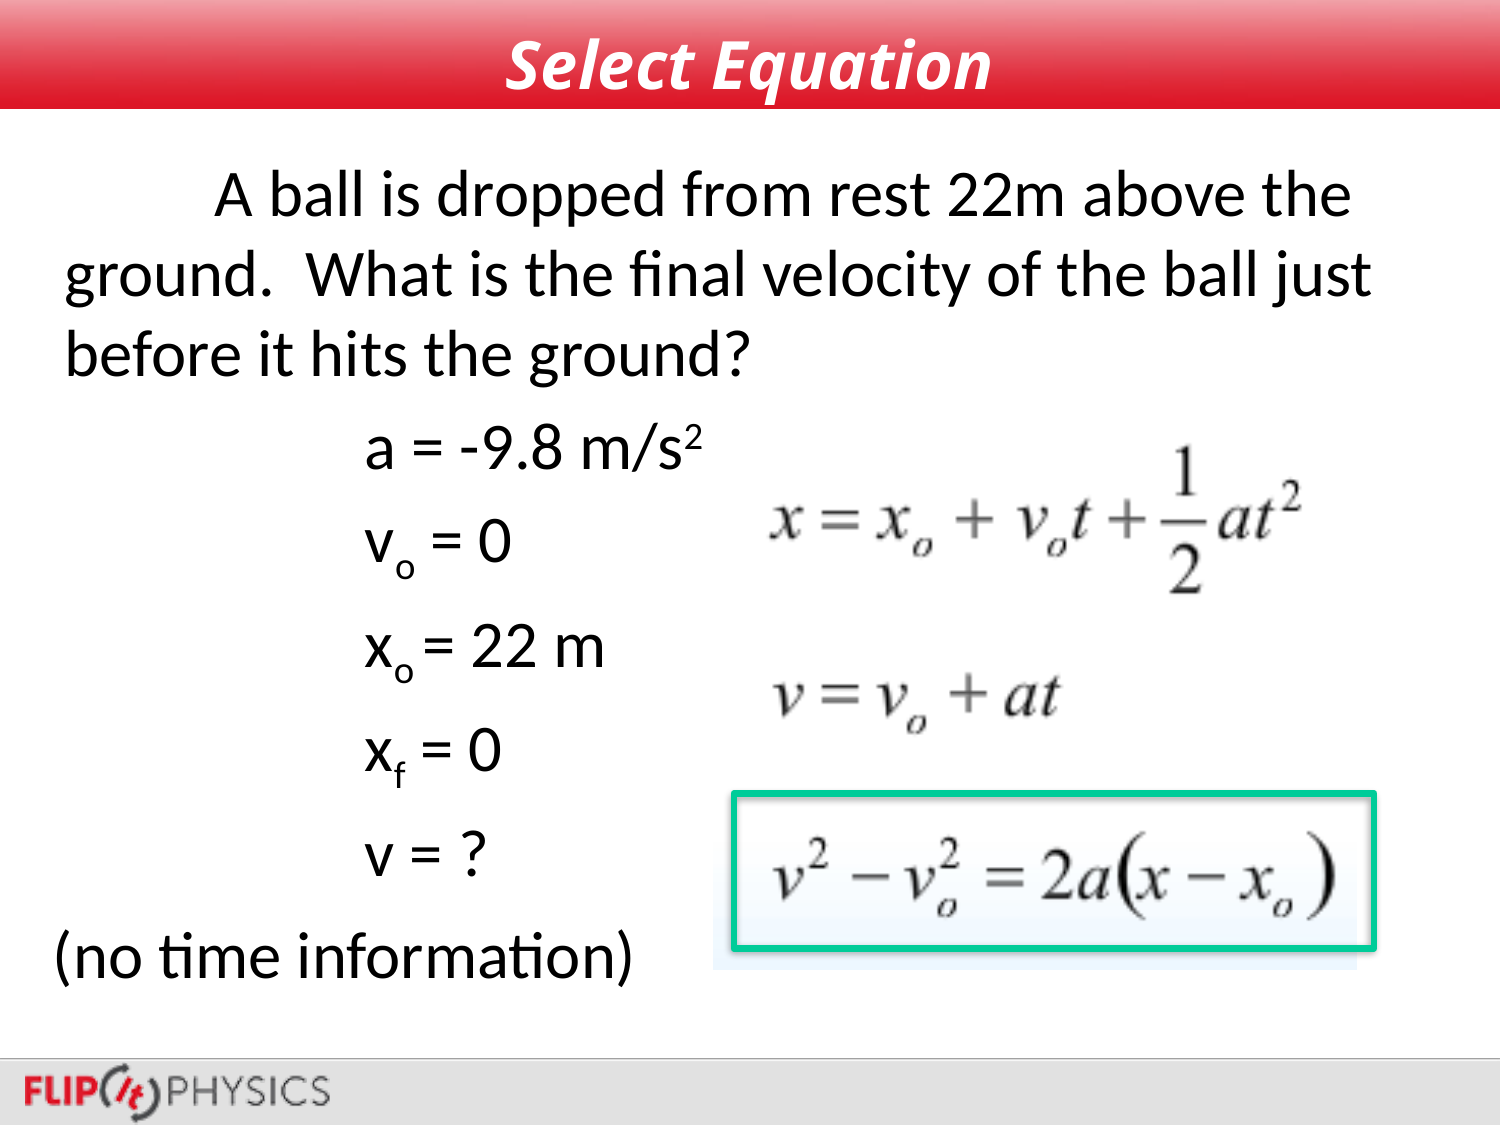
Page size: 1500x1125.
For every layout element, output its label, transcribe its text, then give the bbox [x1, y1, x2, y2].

picture [0, 0, 1500, 109]
picture [0, 1058, 1500, 1125]
text_box [1361, 793, 1375, 949]
text_box (no time information) [38, 904, 652, 1000]
list A ball is dropped from rest 22m above the ground. What is the final velocity of the ball just before it hits the ground? a = -9.8 m/s2 vo = 0 xo = 22 m xf = 0 v = ? [50, 142, 1445, 1020]
picture [712, 414, 1357, 970]
title Select Equation [75, 15, 1425, 91]
